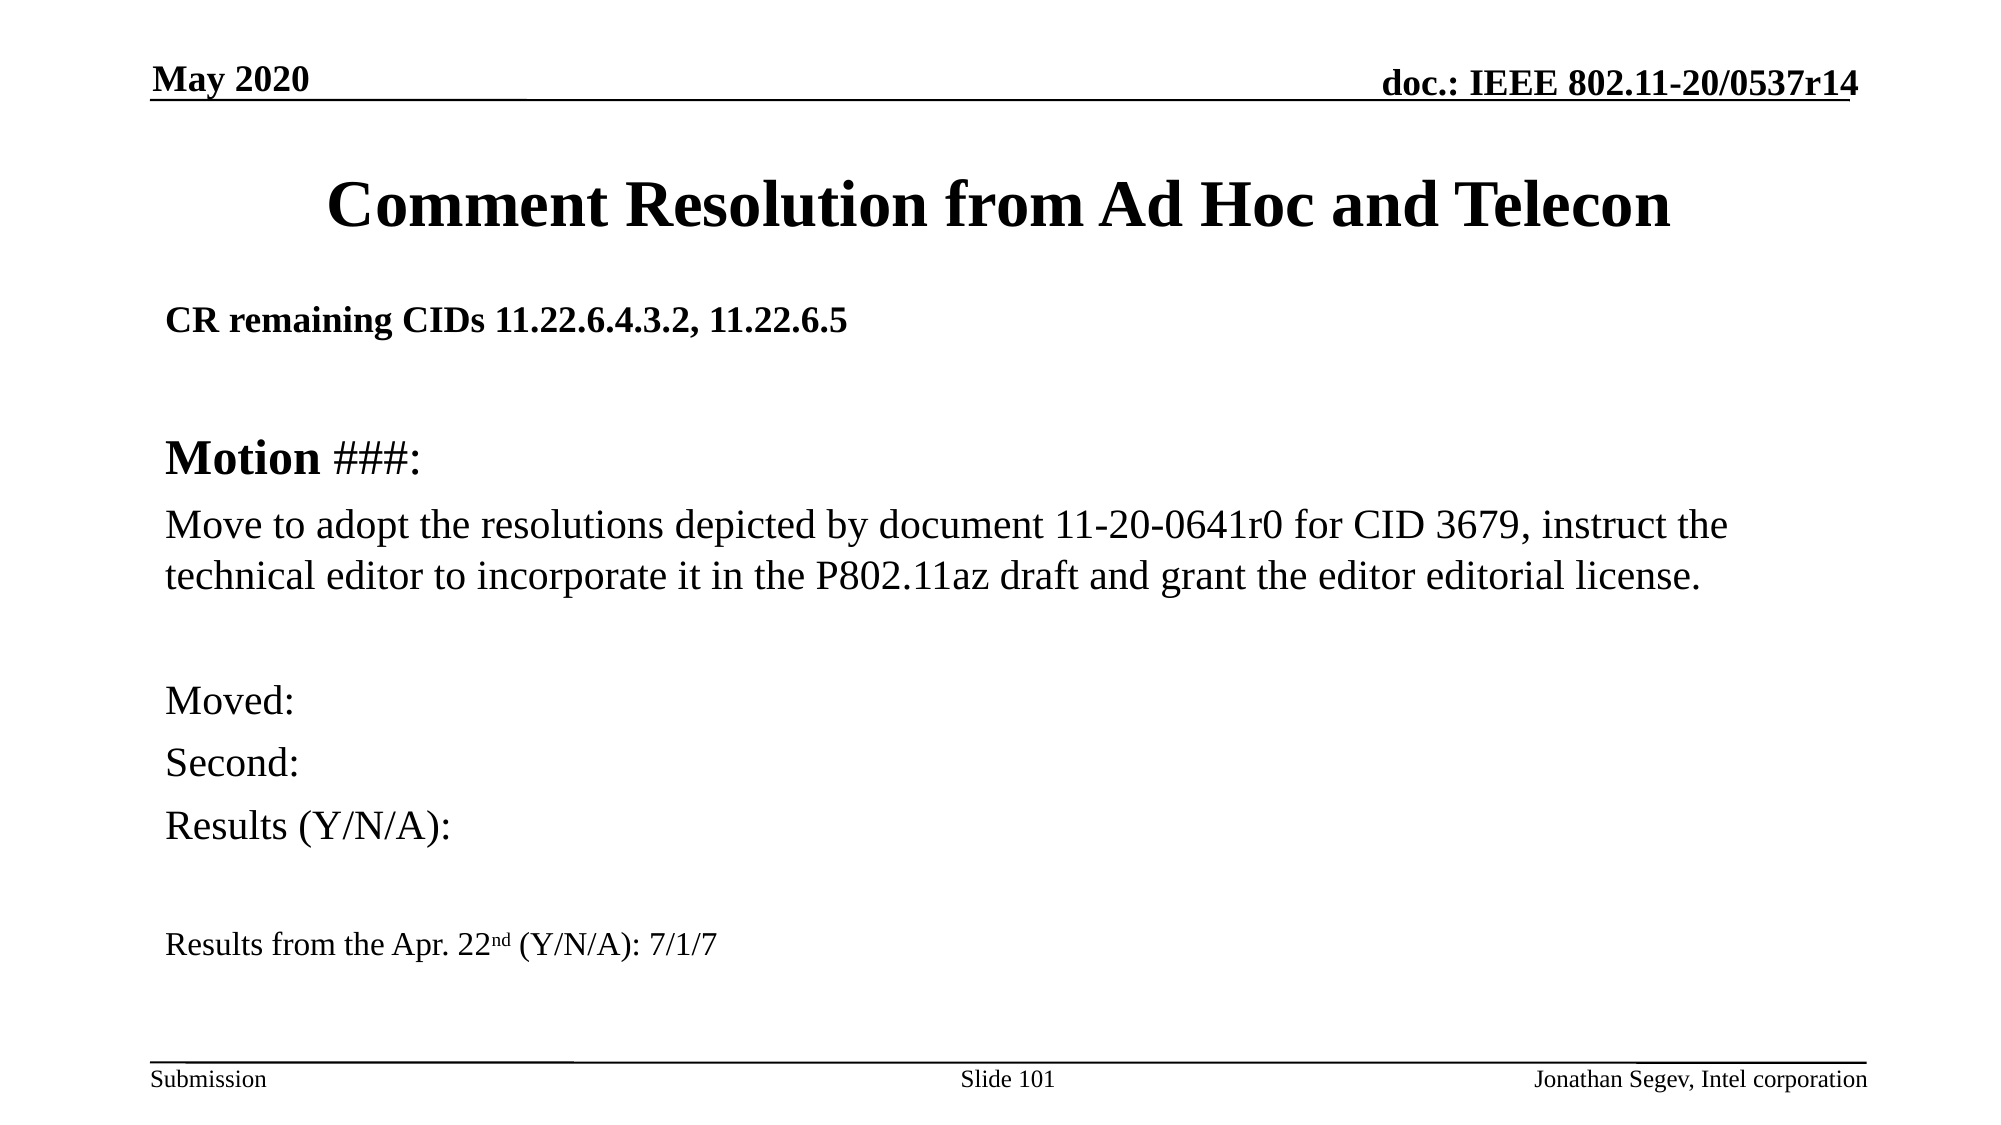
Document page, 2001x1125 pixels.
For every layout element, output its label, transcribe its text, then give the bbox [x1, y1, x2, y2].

title Comment Resolution from Ad Hoc and Telecon [149, 112, 1850, 286]
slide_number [152, 54, 563, 100]
slide_number Slide 101 [950, 1061, 1067, 1123]
list CR remaining CIDs 11.22.6.4.3.2, 11.22.6.5 Motion ###: Move to adopt the resolutions depicted by document 11-20-0641r0 for CID 3679, instruct the technical editor to incorporate it in the P802.11az draft and grant the editor editorial license. Moved: Second: Results (Y/N/A): Results from the Apr. 22nd (Y/N/A): 7/1/7 [149, 286, 1850, 1000]
footer Jonathan Segev, Intel corporation [1171, 1061, 1869, 1093]
